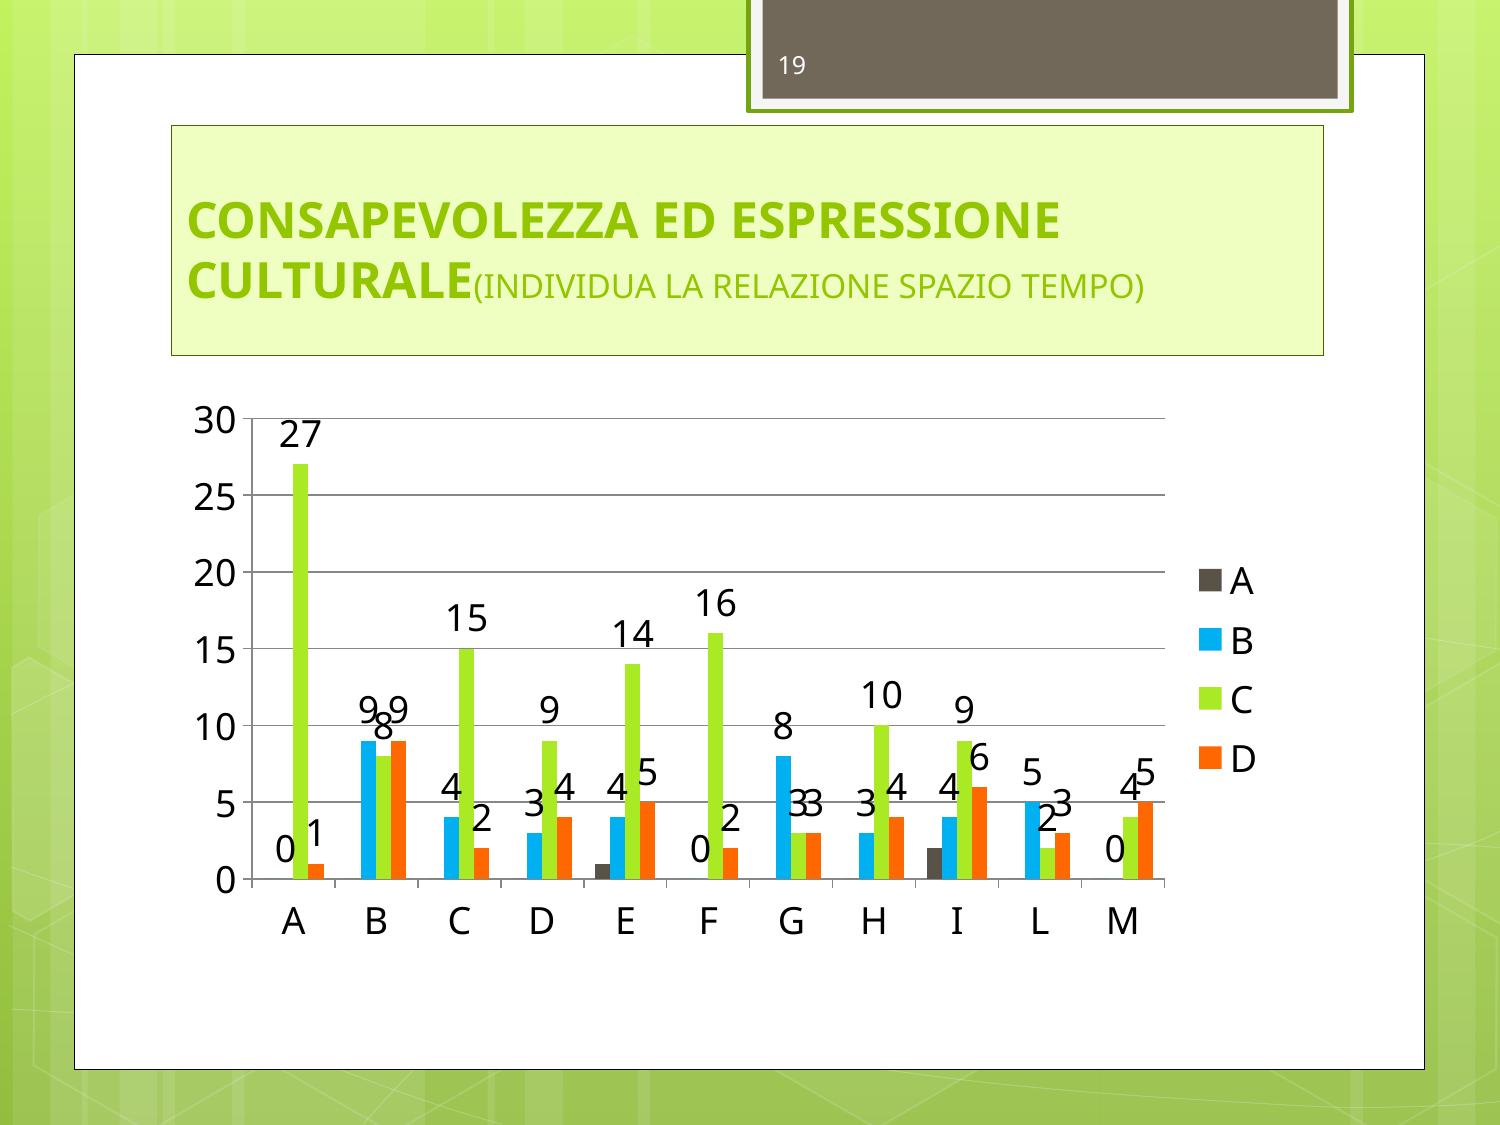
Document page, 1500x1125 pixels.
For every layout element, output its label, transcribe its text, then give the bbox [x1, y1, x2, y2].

slide_number 19 [762, 36, 982, 97]
title CONSAPEVOLEZZA ED ESPRESSIONE CULTURALE(INDIVIDUA LA RELAZIONE SPAZIO TEMPO) [171, 125, 1324, 356]
chart [170, 380, 1284, 957]
